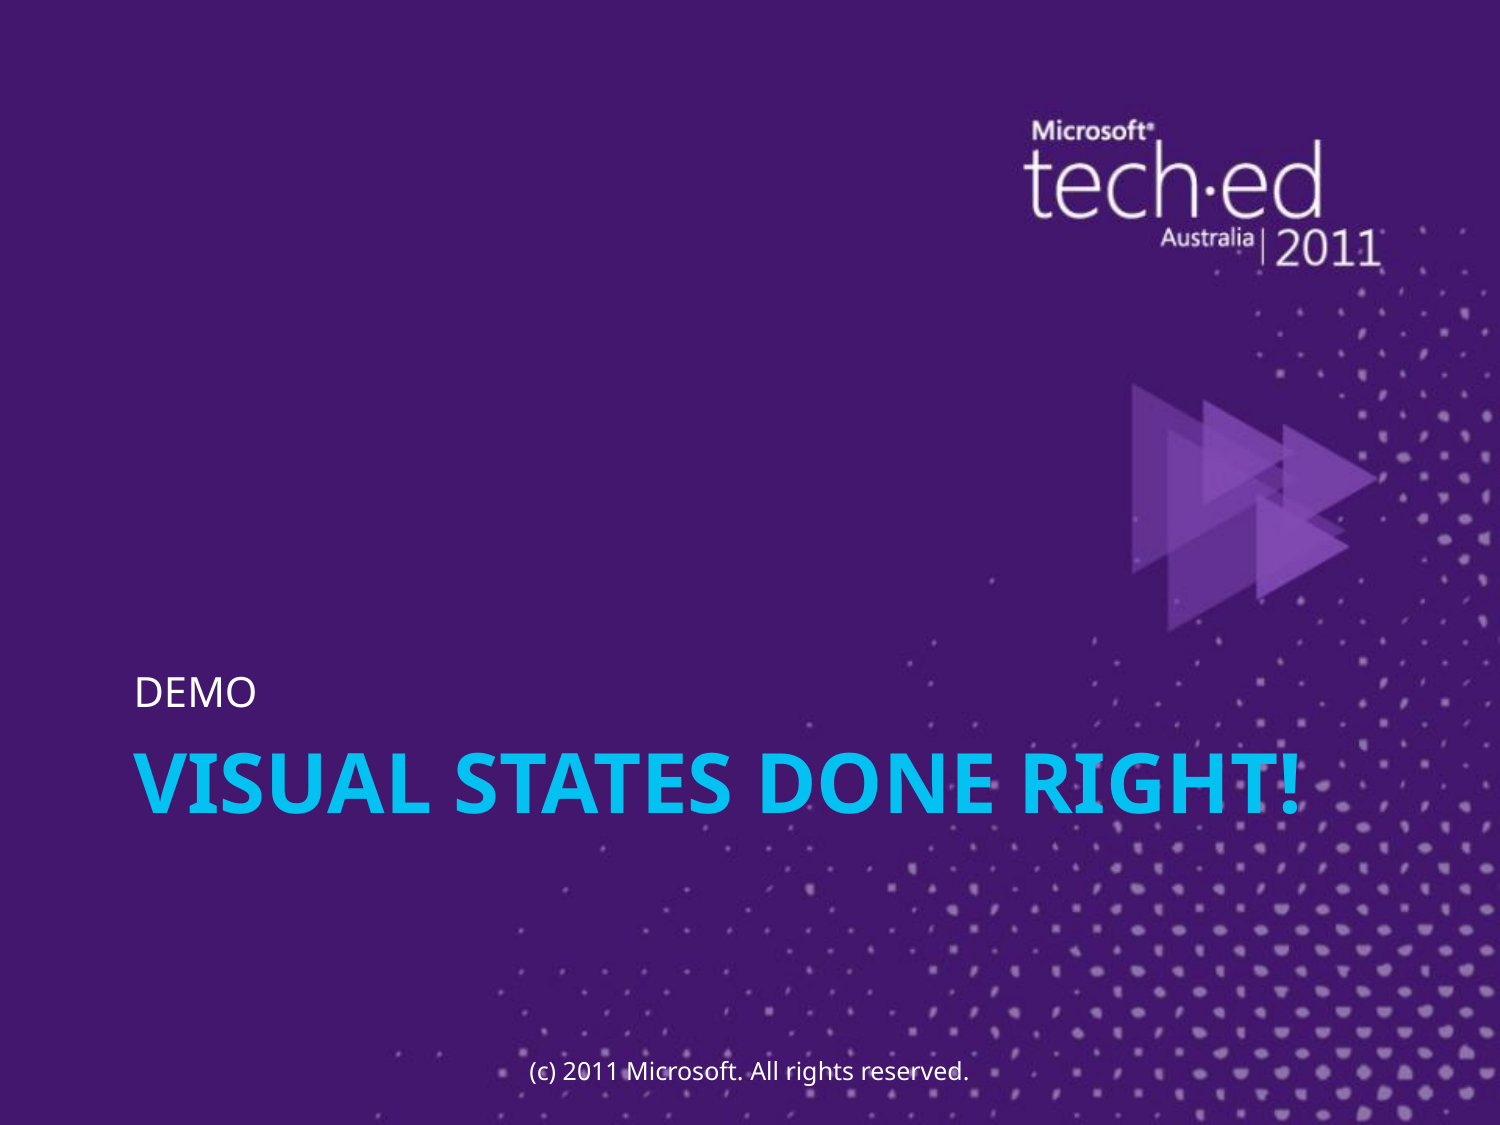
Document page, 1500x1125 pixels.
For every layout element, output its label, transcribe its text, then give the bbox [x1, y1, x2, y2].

title Visual states done right! [118, 723, 1394, 947]
picture [0, 0, 1500, 1125]
footer (c) 2011 Microsoft. All rights reserved. [512, 1042, 988, 1103]
list DEMO [118, 476, 1394, 723]
